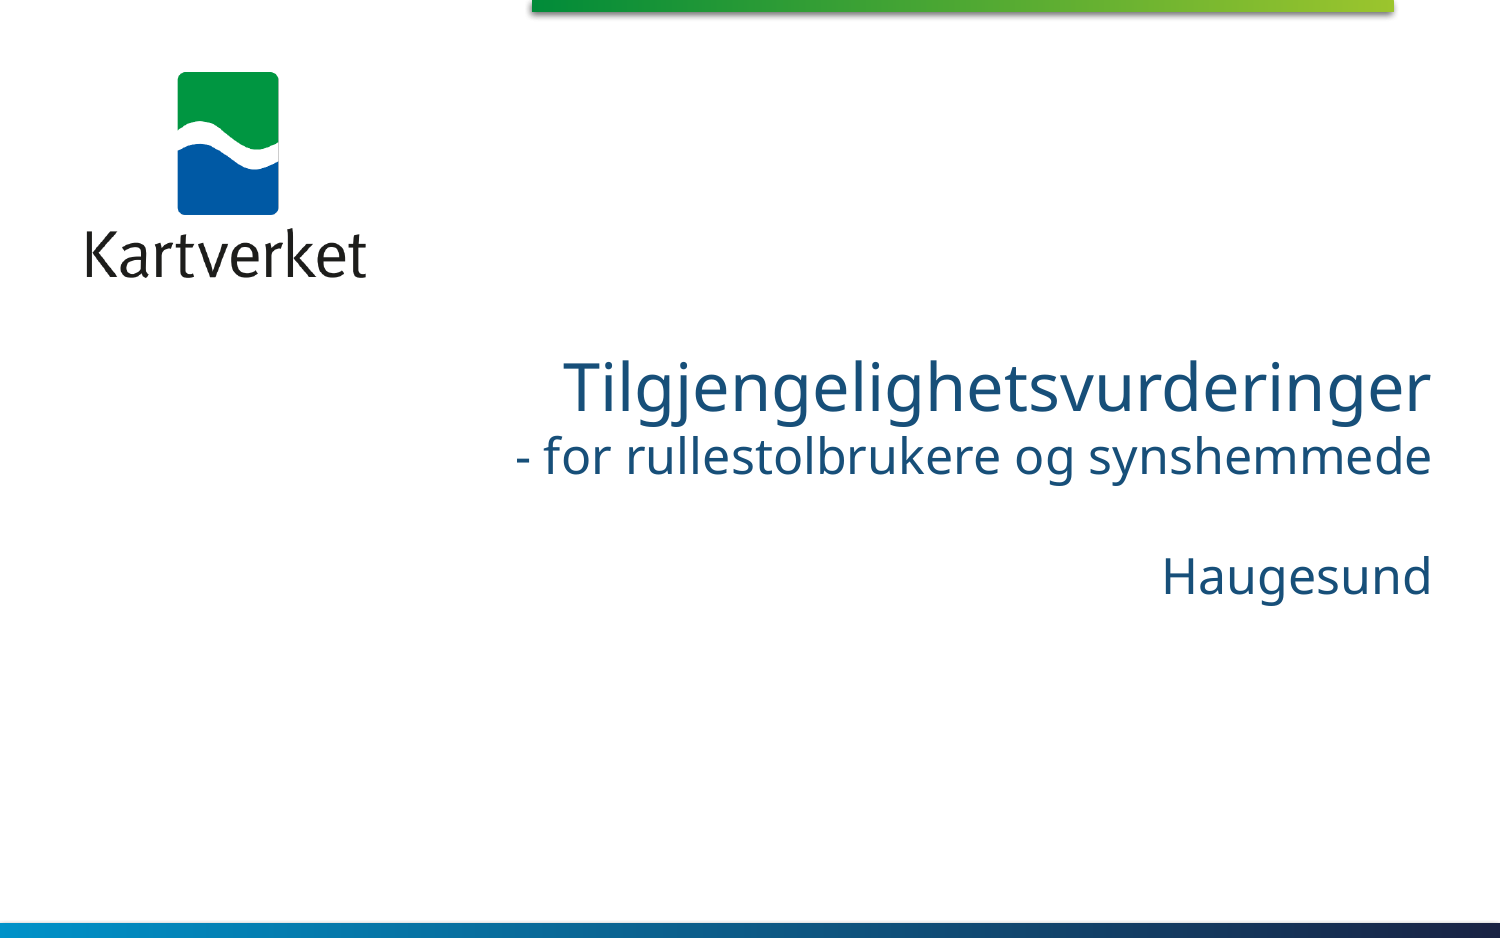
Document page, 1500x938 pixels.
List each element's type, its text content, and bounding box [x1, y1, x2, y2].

text_box Tilgjengelighetsvurderinger - for rullestolbrukere og synshemmede Haugesund [66, 337, 1449, 613]
